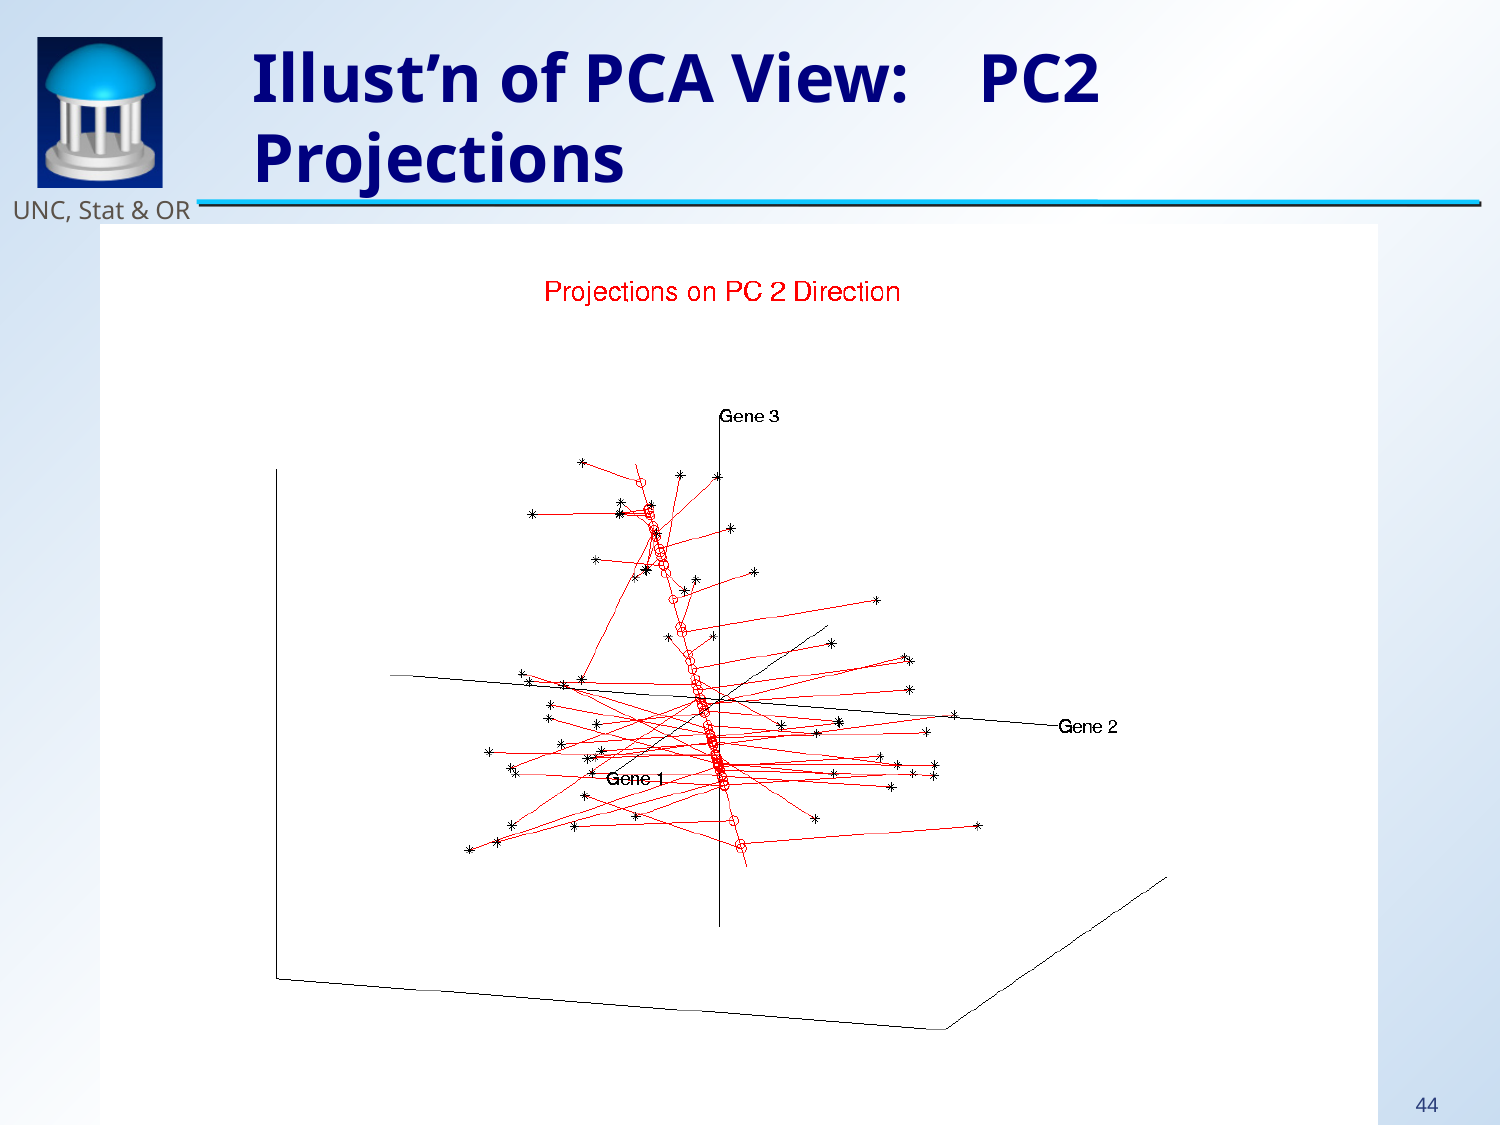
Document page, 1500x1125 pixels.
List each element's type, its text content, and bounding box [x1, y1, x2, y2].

title Illust’n of PCA View: PC2 Projections [237, 74, 1451, 156]
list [99, 224, 1378, 1125]
